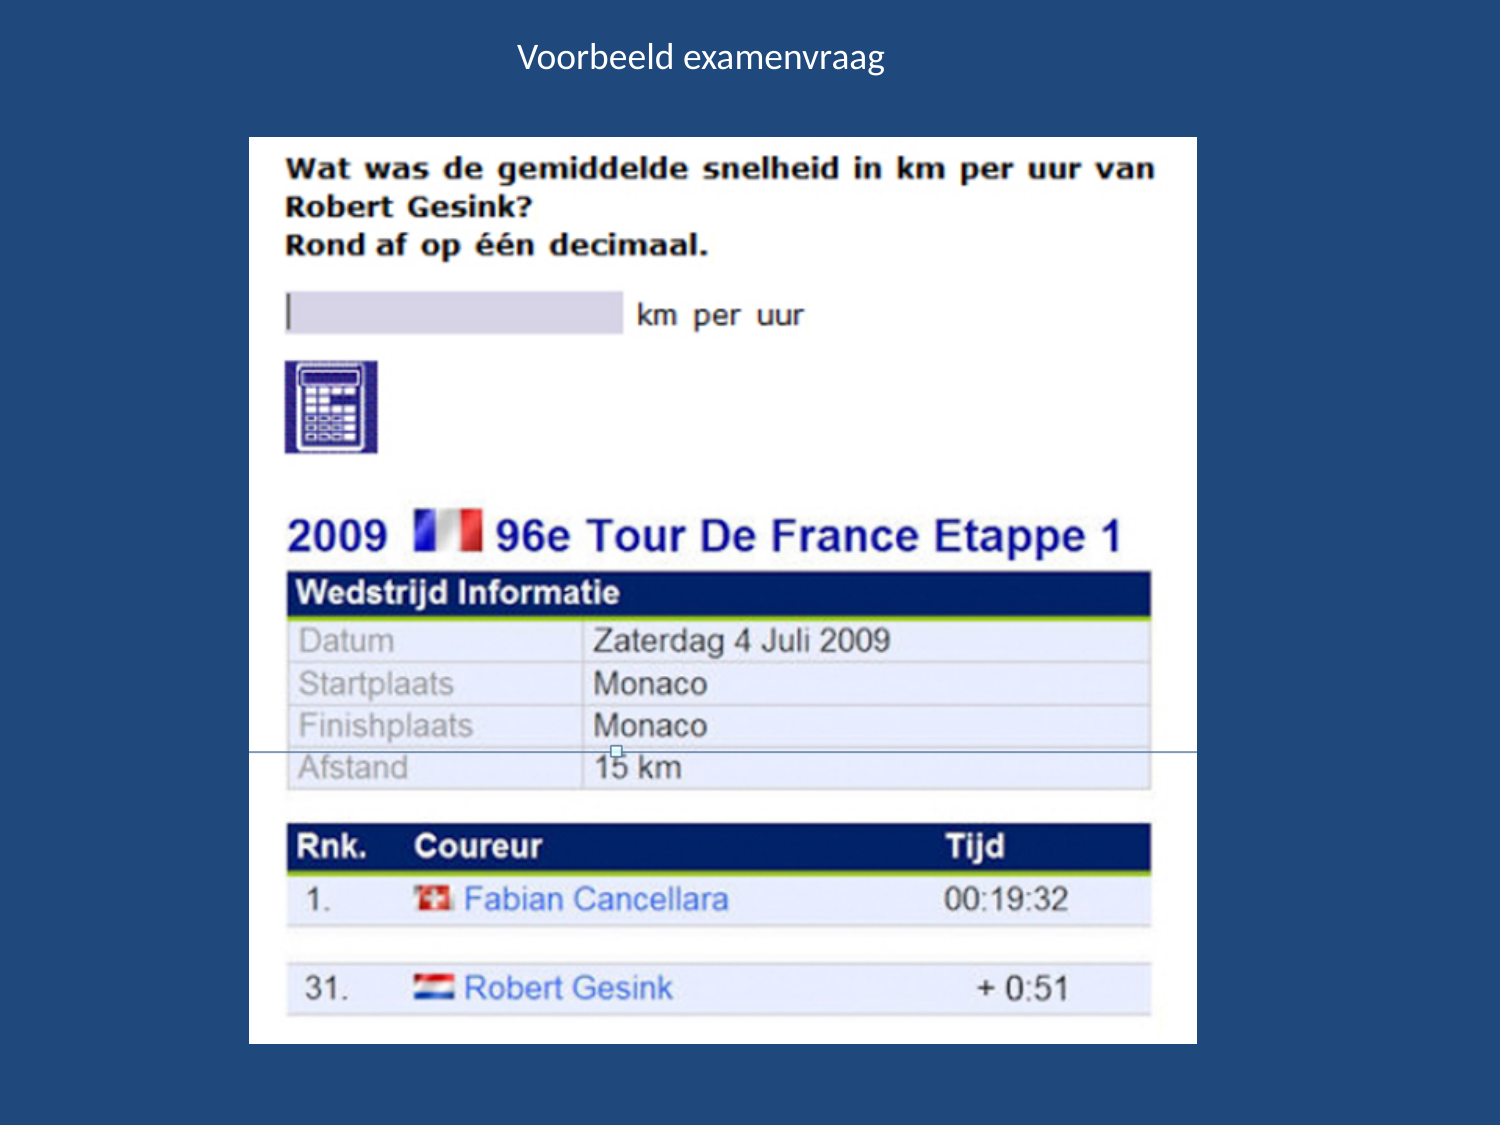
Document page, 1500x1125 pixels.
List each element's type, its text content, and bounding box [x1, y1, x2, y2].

text_box Voorbeeld examenvraag [502, 24, 910, 85]
picture [249, 137, 1198, 1044]
